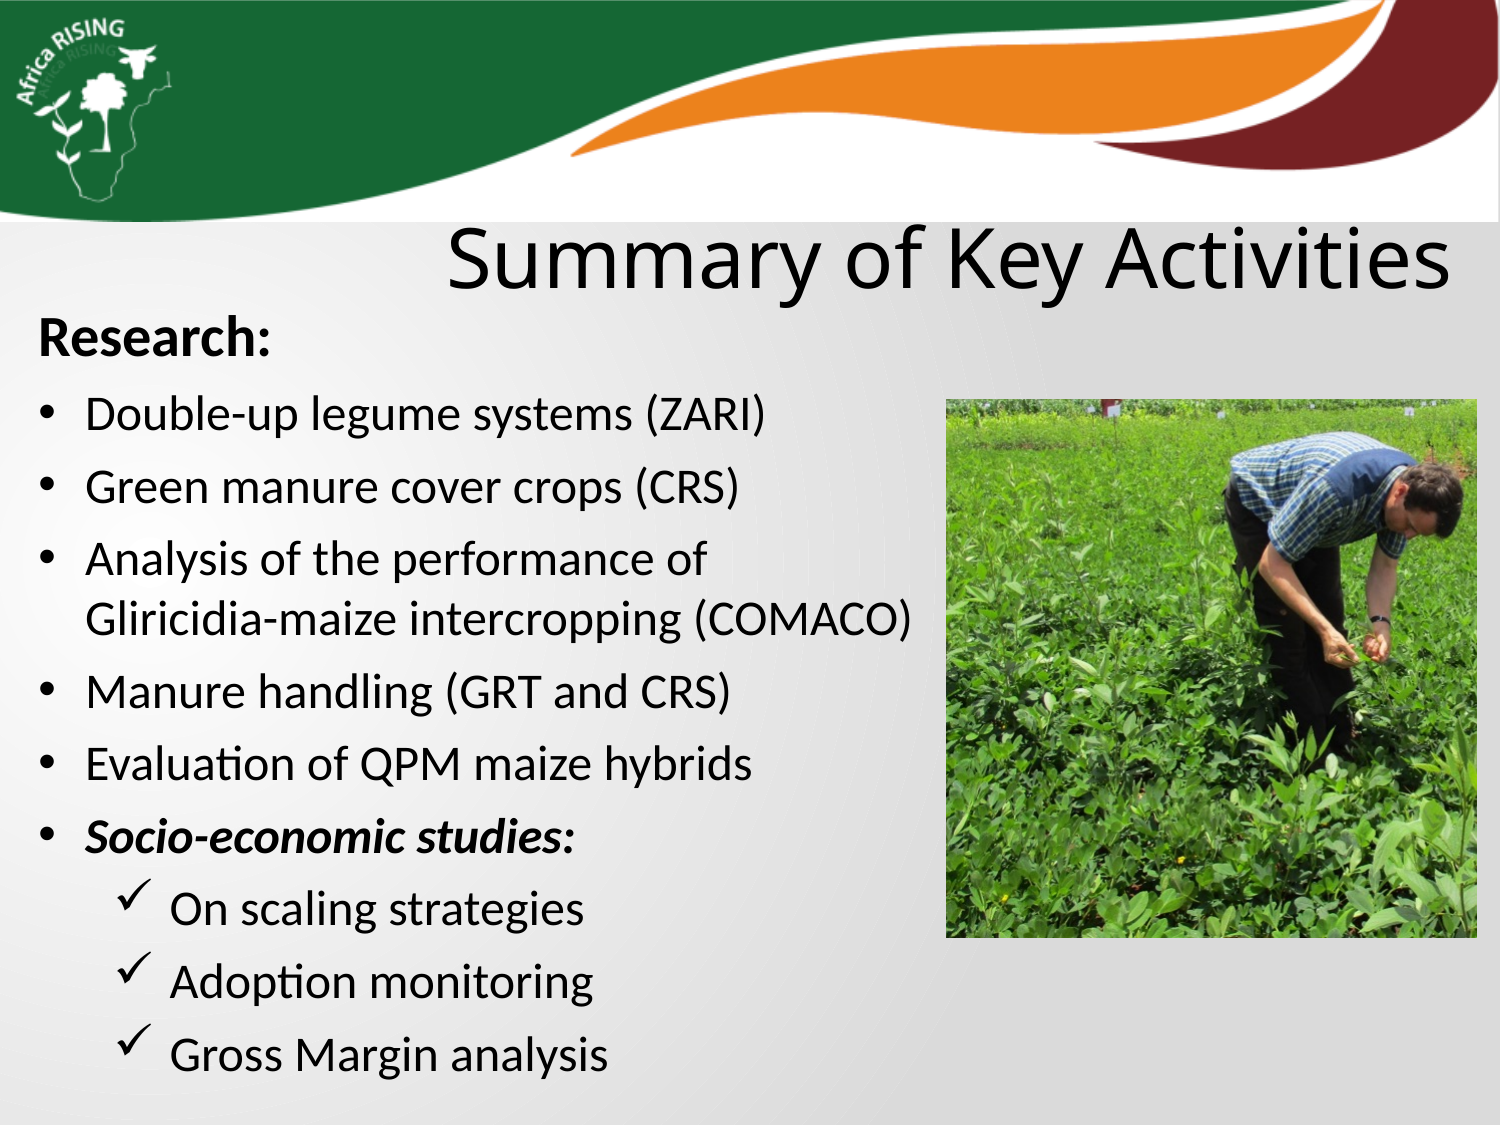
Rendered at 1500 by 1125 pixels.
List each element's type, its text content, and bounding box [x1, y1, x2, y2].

text_box Research: Double-up legume systems (ZARI) Green manure cover crops (CRS) Analysis of the performance of Gliricidia-maize intercropping (COMACO) Manure handling (GRT and CRS) Evaluation of QPM maize hybrids Socio-economic studies: On scaling strategies Adoption monitoring Gross Margin analysis [23, 268, 944, 1089]
picture [0, 0, 1499, 222]
picture [946, 399, 1477, 938]
list Summary of Key Activities [412, 197, 1500, 336]
